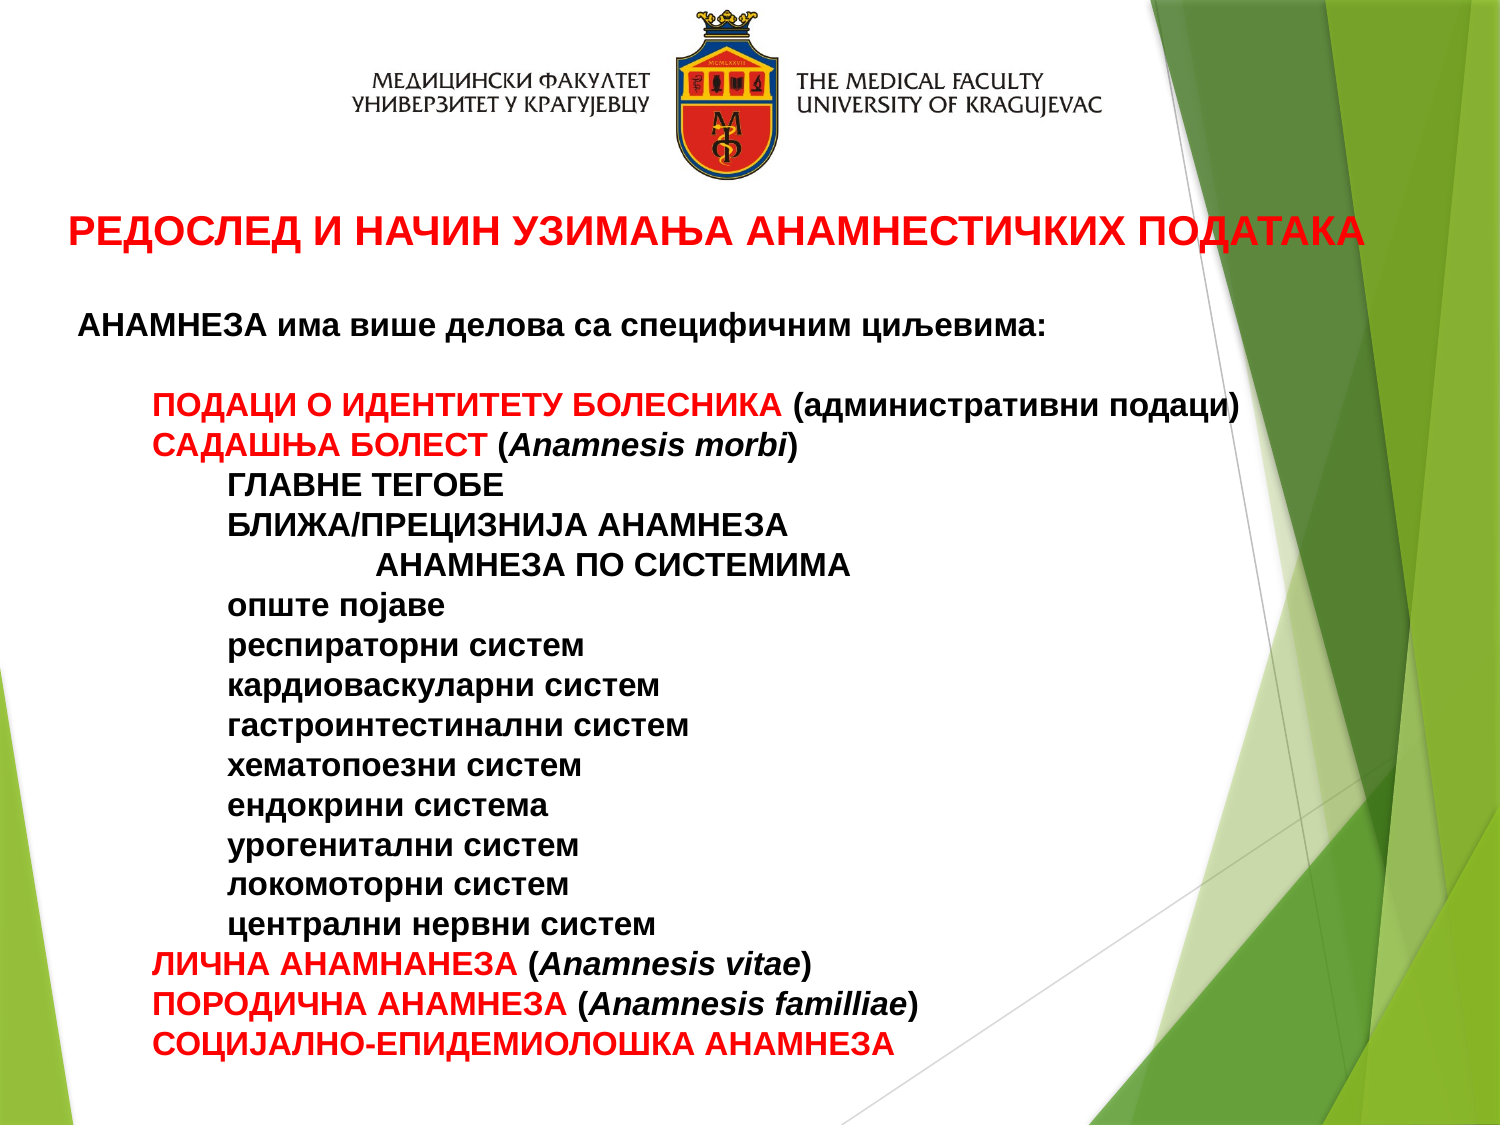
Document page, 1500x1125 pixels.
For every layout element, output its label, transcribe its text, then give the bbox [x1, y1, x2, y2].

picture [328, 0, 1125, 191]
text_box РЕДОСЛЕД И НАЧИН УЗИМАЊА АНАМНЕСТИЧКИХ ПОДАТАКА АНАМНЕЗА има више делова са специфичним циљевима: ПОДАЦИ О ИДЕНТИТЕТУ БОЛЕСНИКА (административни подаци) САДАШЊА БОЛЕСТ (Anamnesis morbi) ГЛАВНЕ ТЕГОБЕ БЛИЖА/ПРЕЦИЗНИЈА АНАМНЕЗА АНАМНЕЗА ПО СИСТЕМИМА опште појаве респираторни систем кардиоваскуларни систем гастроинтестинални систем хематопоезни систем ендокрини система урогенитални систем локомоторни систем централни нервни систем ЛИЧНА АНАМНАНЕЗА (Anamnesis vitae) ПОРОДИЧНА АНАМНЕЗА (Anamnesis familliae) СОЦИЈАЛНО-ЕПИДЕМИОЛОШКА АНАМНЕЗА [53, 196, 1460, 1070]
